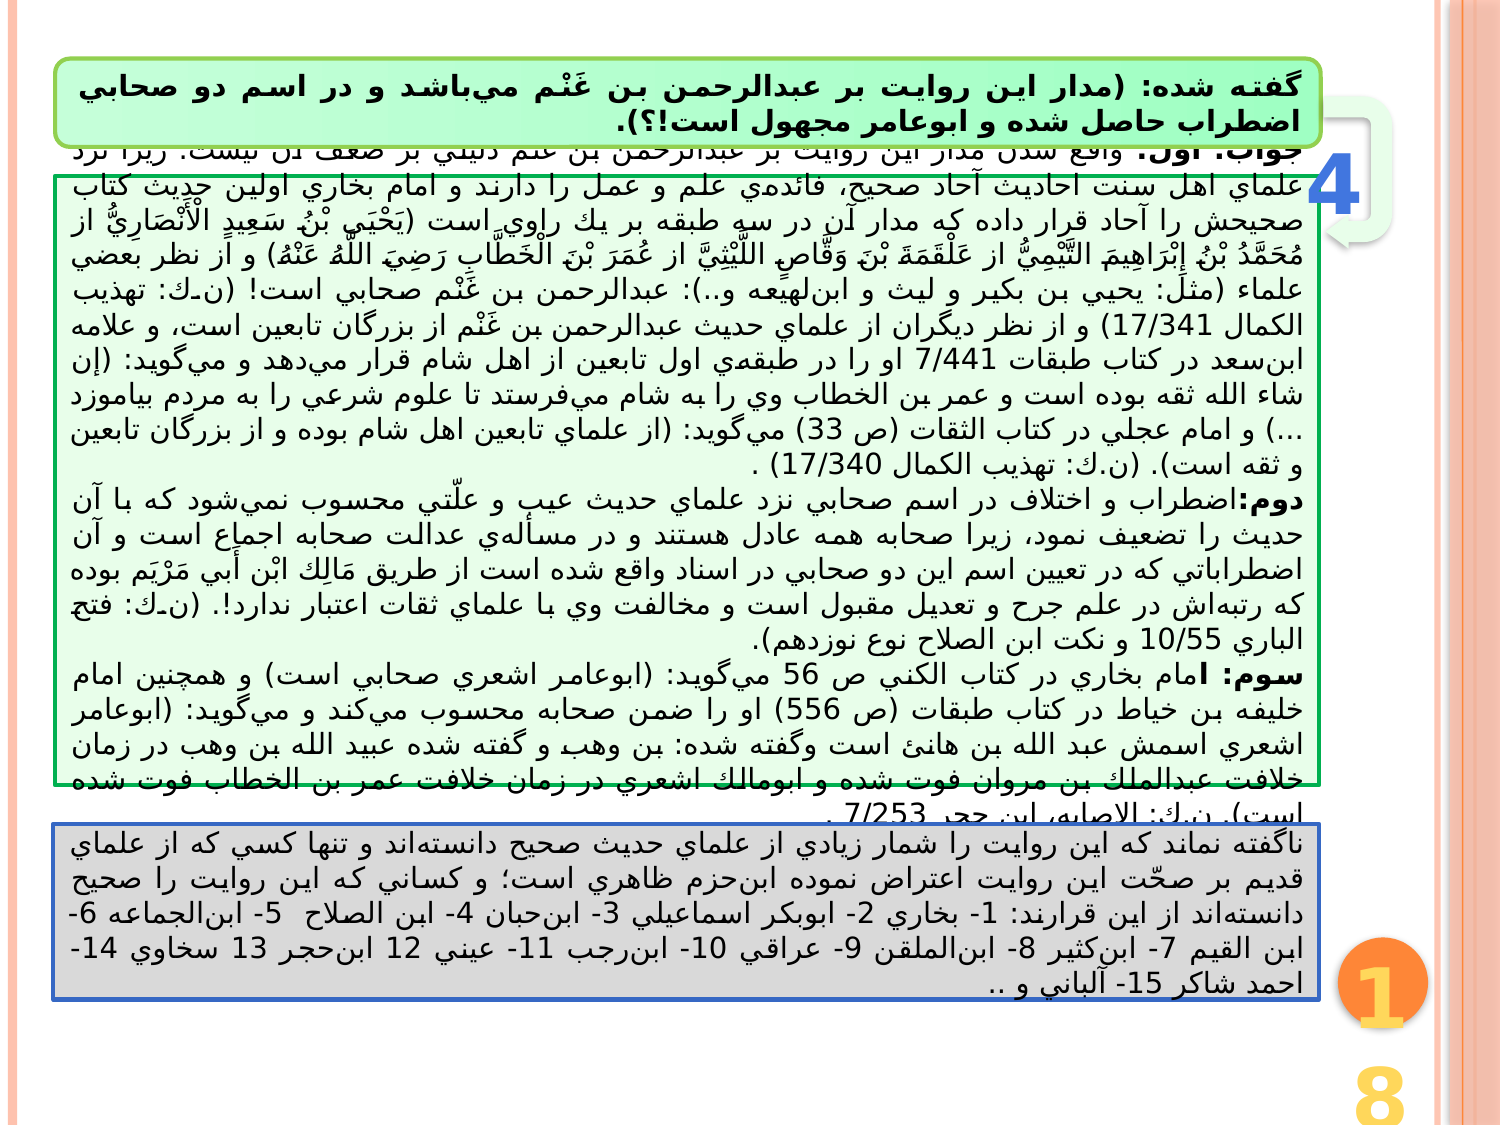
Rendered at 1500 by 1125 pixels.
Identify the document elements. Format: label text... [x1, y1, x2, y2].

text_box [1321, 94, 1395, 251]
text_box جواب: اول: واقع شدن مدار اين روايت بر عبد‌الرحمن بن غَنْم دليلي بر ضعف آن نيست؛ زيرا نزد علماي اهل سنت احاديث آحاد صحيح، فائده‌ي علم و عمل را دارند و امام بخاري اولين حديث كتاب صحيحش را آحاد قرار داده كه مدار آن در سه طبقه بر يك راوي است (يَحْيَى بْنُ سَعِيدٍ الْأَنْصَارِيُّ از مُحَمَّدُ بْنُ إِبْرَاهِيمَ التَّيْمِيُّ از عَلْقَمَةَ بْنَ وَقَّاصٍ اللَّيْثِيَّ از عُمَرَ بْنَ الْخَطَّابِ رَضِيَ اللَّهُ عَنْهُ) و از نظر بعضي علماء (مثل: يحيي بن بكير و ليث و ابن‌لهيعه و..): عبد‌الرحمن بن غَنْم صحابي است! (ن.ك: تهذيب الكمال 17/341) و از نظر ديگران از علماي حديث عبد‌الرحمن بن غَنْم از بزرگان تابعين است، و علامه ابن‌سعد در كتاب طبقات 7/441 او را در طبقه‌ي اول تابعين از اهل شام قرار مي‌دهد و مي‌گويد: (إن شاء الله ثقه بوده است و عمر بن الخطاب وي را به شام مي‌فرستد تا علوم شرعي را به مردم بياموزد ...) و امام عجلي در كتاب الثقات (ص 33) مي‌گويد: (از علماي تابعين اهل شام بوده و از بزرگان تابعين و ثقه است). (ن.ك: تهذيب الكمال 17/340) . دوم:اضطراب و اختلاف در اسم صحابي نزد علماي حديث عيب و علّتي محسوب نمي‌شود كه با آن حديث را تضعيف نمود، زيرا صحابه همه عادل هستند و در مسأله‌ي عدالت صحابه اجماع است و آن اضطراباتي كه در تعيين اسم اين دو صحابي در اسناد واقع شده است از طريق مَالِك ابْن أَبي مَرْيَم بوده كه رتبه‌اش در علم جرح و تعديل مقبول است و مخالفت وي با علماي ثقات اعتبار ندارد!. (ن.ك: فتح الباري 10/55 و نكت ابن الصلاح نوع نوزدهم). سوم: امام بخاري در كتاب الكني ص 56 مي‌گويد: (ابوعامر اشعري صحابي است) و همچنين امام خليفه بن خياط در كتاب طبقات (ص 556) او را ضمن صحابه محسوب مي‌كند و مي‌گويد: (ابوعامر اشعري اسمش عبد الله بن هانئ است وگفته شده: بن وهب و گفته شده عبيد الله بن وهب در زمان خلافت عبدالملك بن مروان فوت شده و ابومالك اشعري در زمان خلافت عمر بن الخطاب فوت شده است). ن.ك: الاصابه، ابن حجر 7/253 . [53, 174, 1321, 787]
text_box 18 [1318, 937, 1444, 1125]
text_box ناگفته نماند كه اين روايت را شمار زيادي از علماي حديث صحيح دانسته‌اند و تنها كسي كه از علماي قديم بر صحّت اين روايت اعتراض نموده ابن‌حزم ظاهري است؛ و كساني كه اين روايت را صحيح دانسته‌اند از اين قرارند: 1- بخاري 2- ابوبكر اسماعيلي 3- ابن‌حبان 4- ابن الصلاح 5- ابن‌الجماعه 6-ابن القيم 7- ابن‌كثير 8- ابن‌الملقن 9- عراقي 10- ابن‌رجب 11- عيني 12 ابن‌حجر 13 سخاوي 14- احمد شاكر 15- آلباني و .. [51, 822, 1321, 1002]
text_box گفته شده: (مدار اين روايت بر عبد‌الرحمن بن غَنْم مي‌باشد و در اسم دو صحابي اضطراب حاصل شده و ابوعامر مجهول است!؟). [53, 56, 1323, 149]
text_box 4 [1309, 123, 1379, 239]
